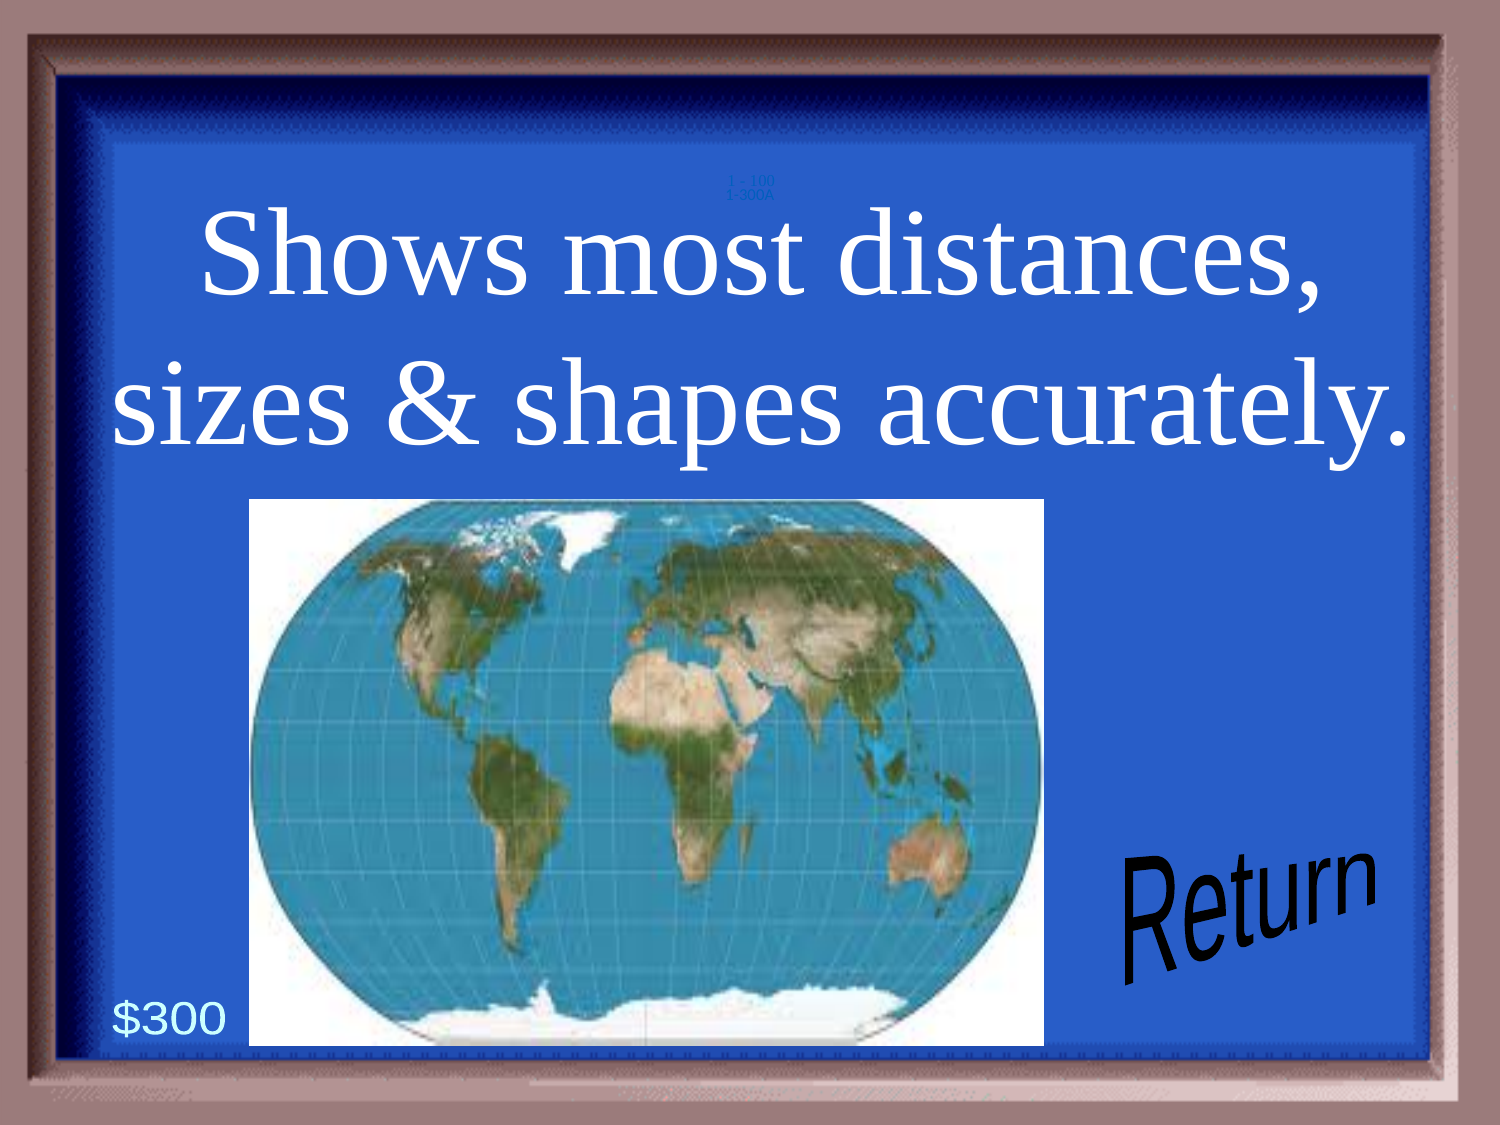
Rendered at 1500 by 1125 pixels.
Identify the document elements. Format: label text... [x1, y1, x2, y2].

text_box Shows most distances, sizes & shapes accurately. [87, 162, 1438, 478]
title 1-300A [112, 99, 1388, 162]
picture [0, 0, 1500, 1125]
